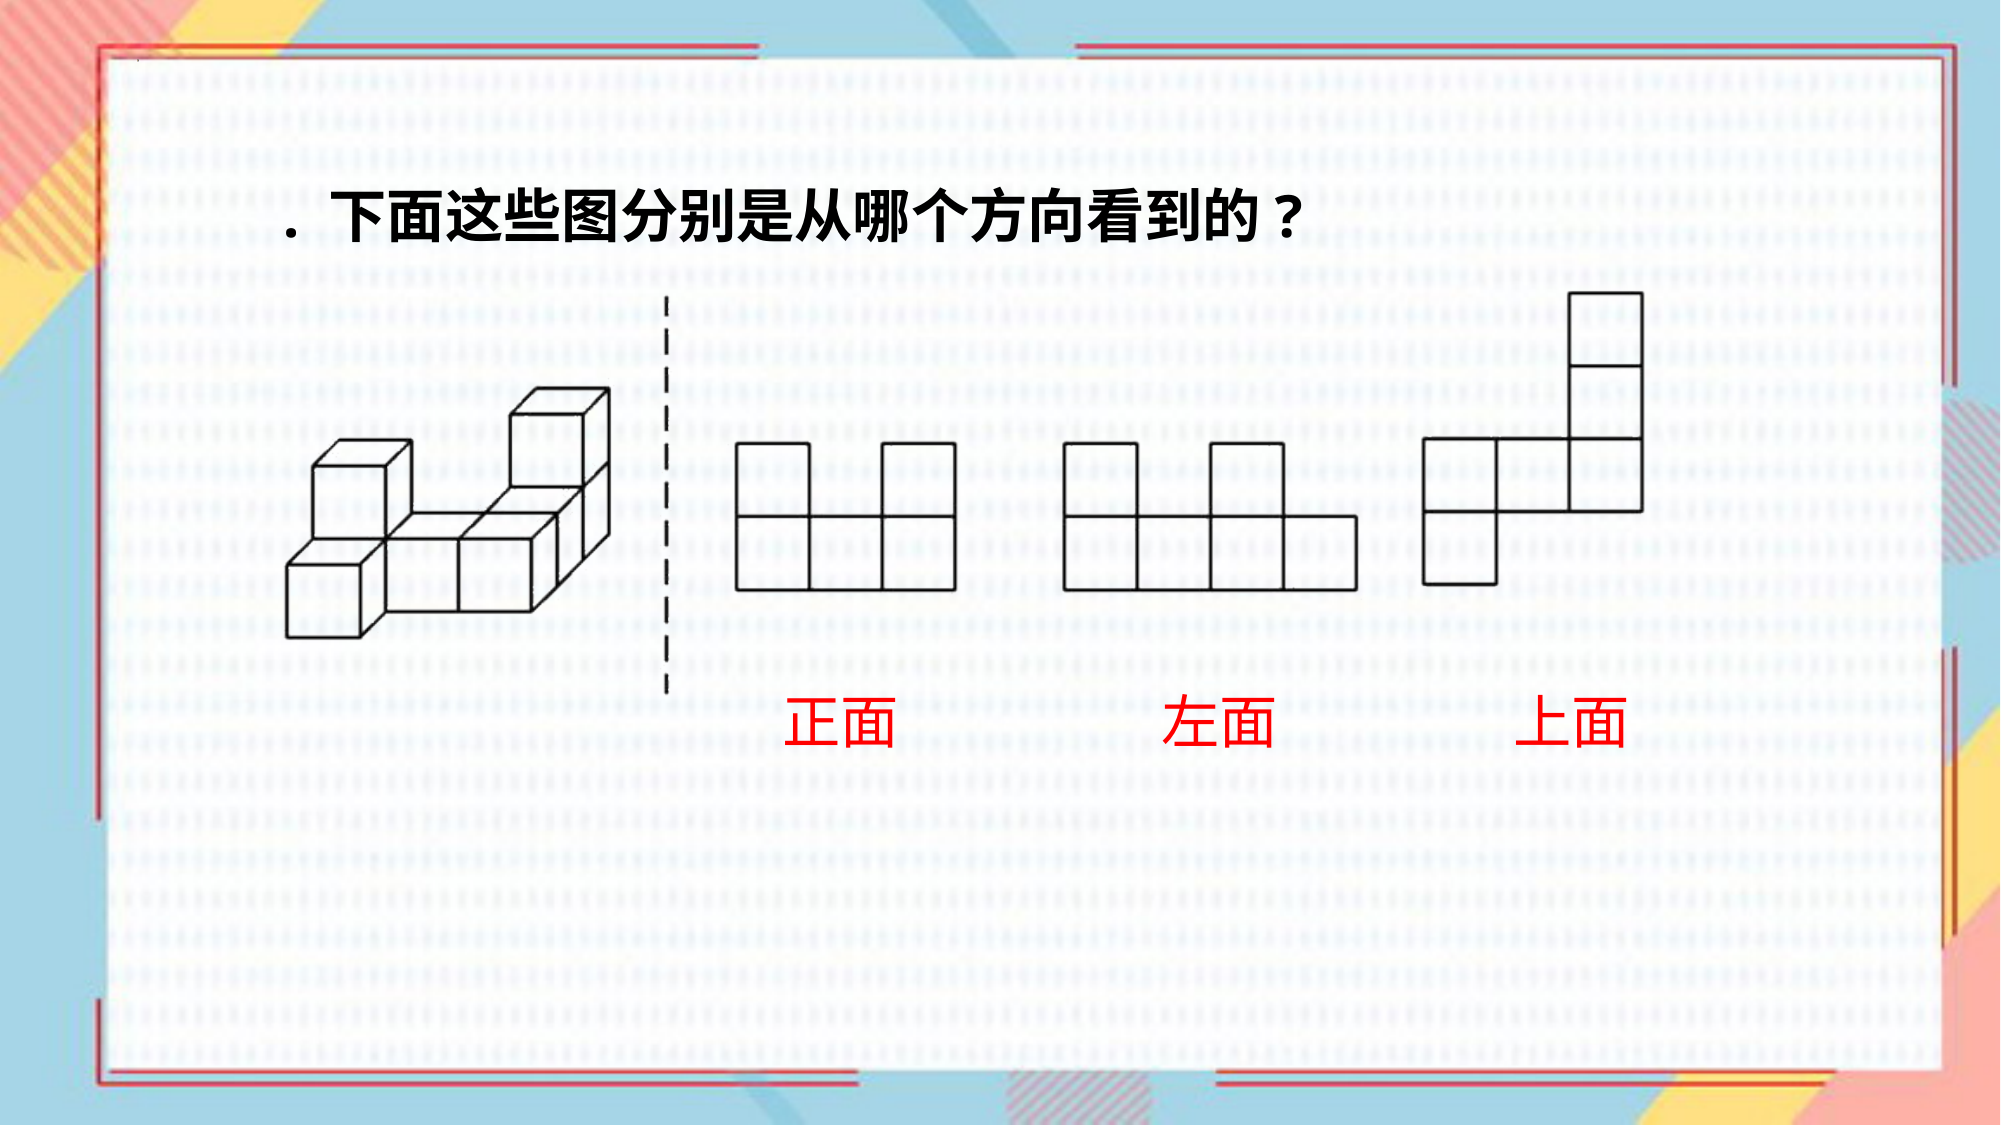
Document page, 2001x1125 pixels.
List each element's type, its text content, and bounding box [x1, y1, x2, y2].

text_box . 下面这些图分别是从哪个方向看到的? [268, 171, 1580, 257]
picture [0, 0, 2001, 1125]
text_box 正面 [767, 736, 914, 763]
text_box 上面 [1498, 736, 1646, 763]
text_box 左面 [1146, 736, 1293, 763]
